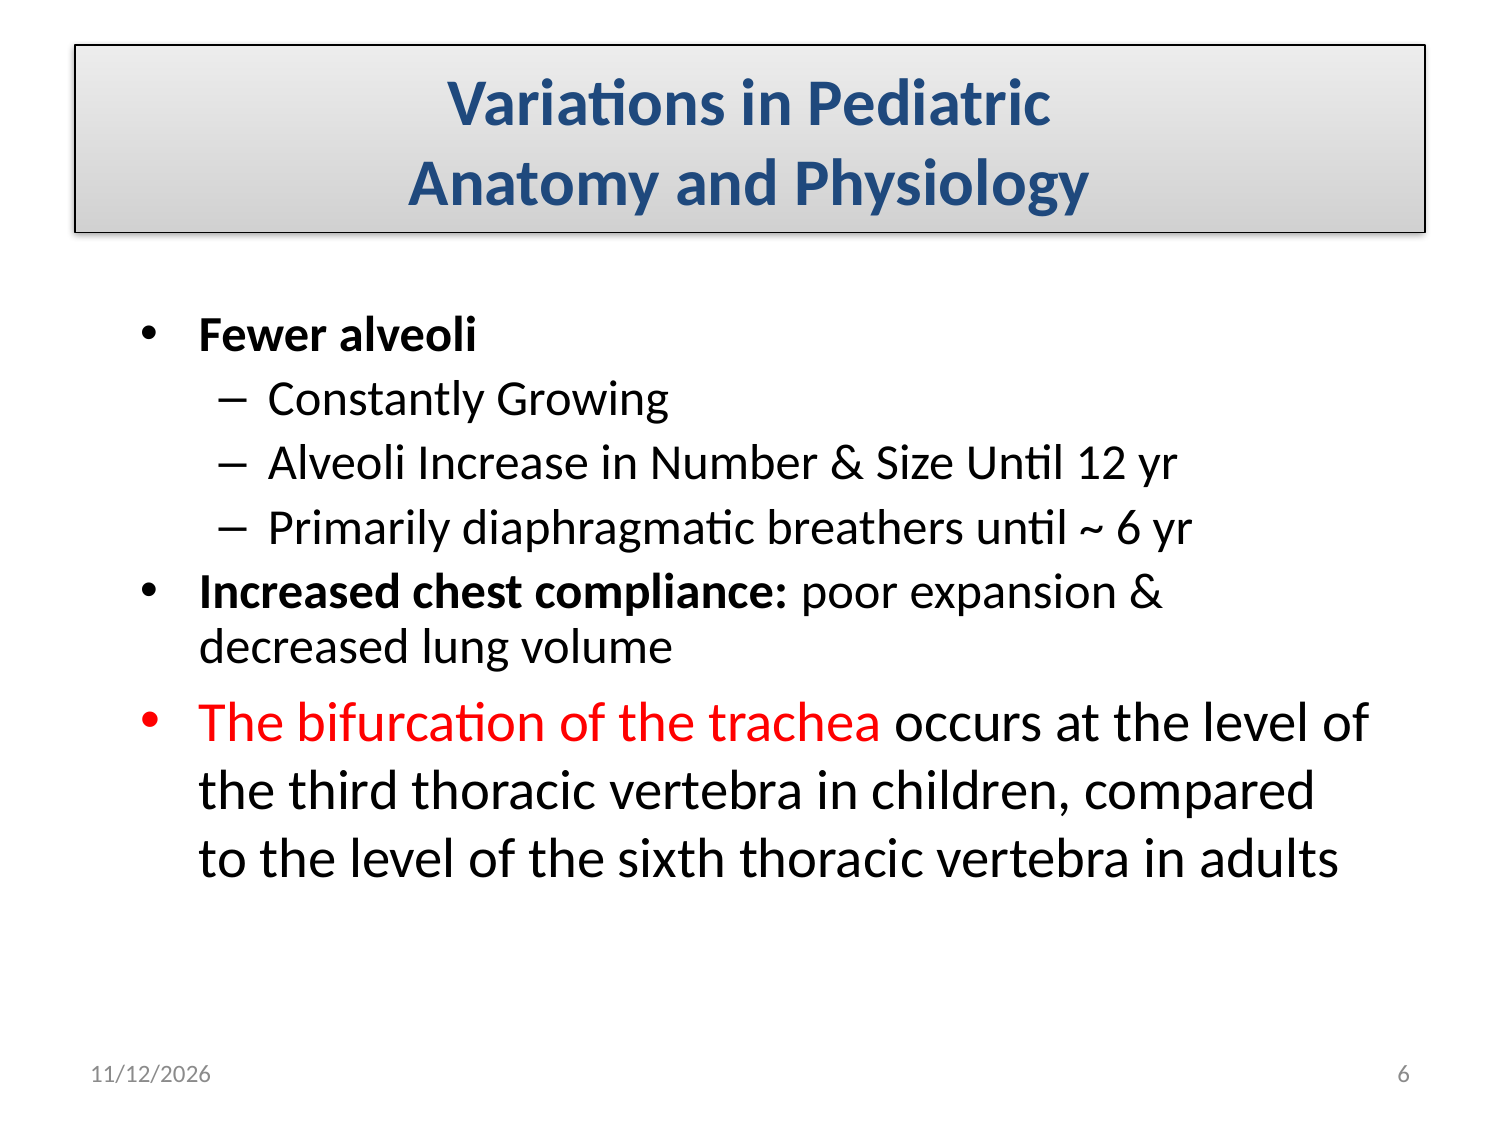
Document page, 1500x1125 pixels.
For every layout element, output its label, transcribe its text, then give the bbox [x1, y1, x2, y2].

title Variations in Pediatric Anatomy and Physiology [74, 44, 1426, 233]
list Fewer alveoli Constantly Growing Alveoli Increase in Number & Size Until 12 yr Primarily diaphragmatic breathers until ~ 6 yr Increased chest compliance: poor expansion & decreased lung volume The bifurcation of the trachea occurs at the level of the third thoracic vertebra in children, compared to the level of the sixth thoracic vertebra in adults [125, 299, 1388, 913]
slide_number 6 [1074, 1042, 1425, 1103]
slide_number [75, 1042, 425, 1103]
